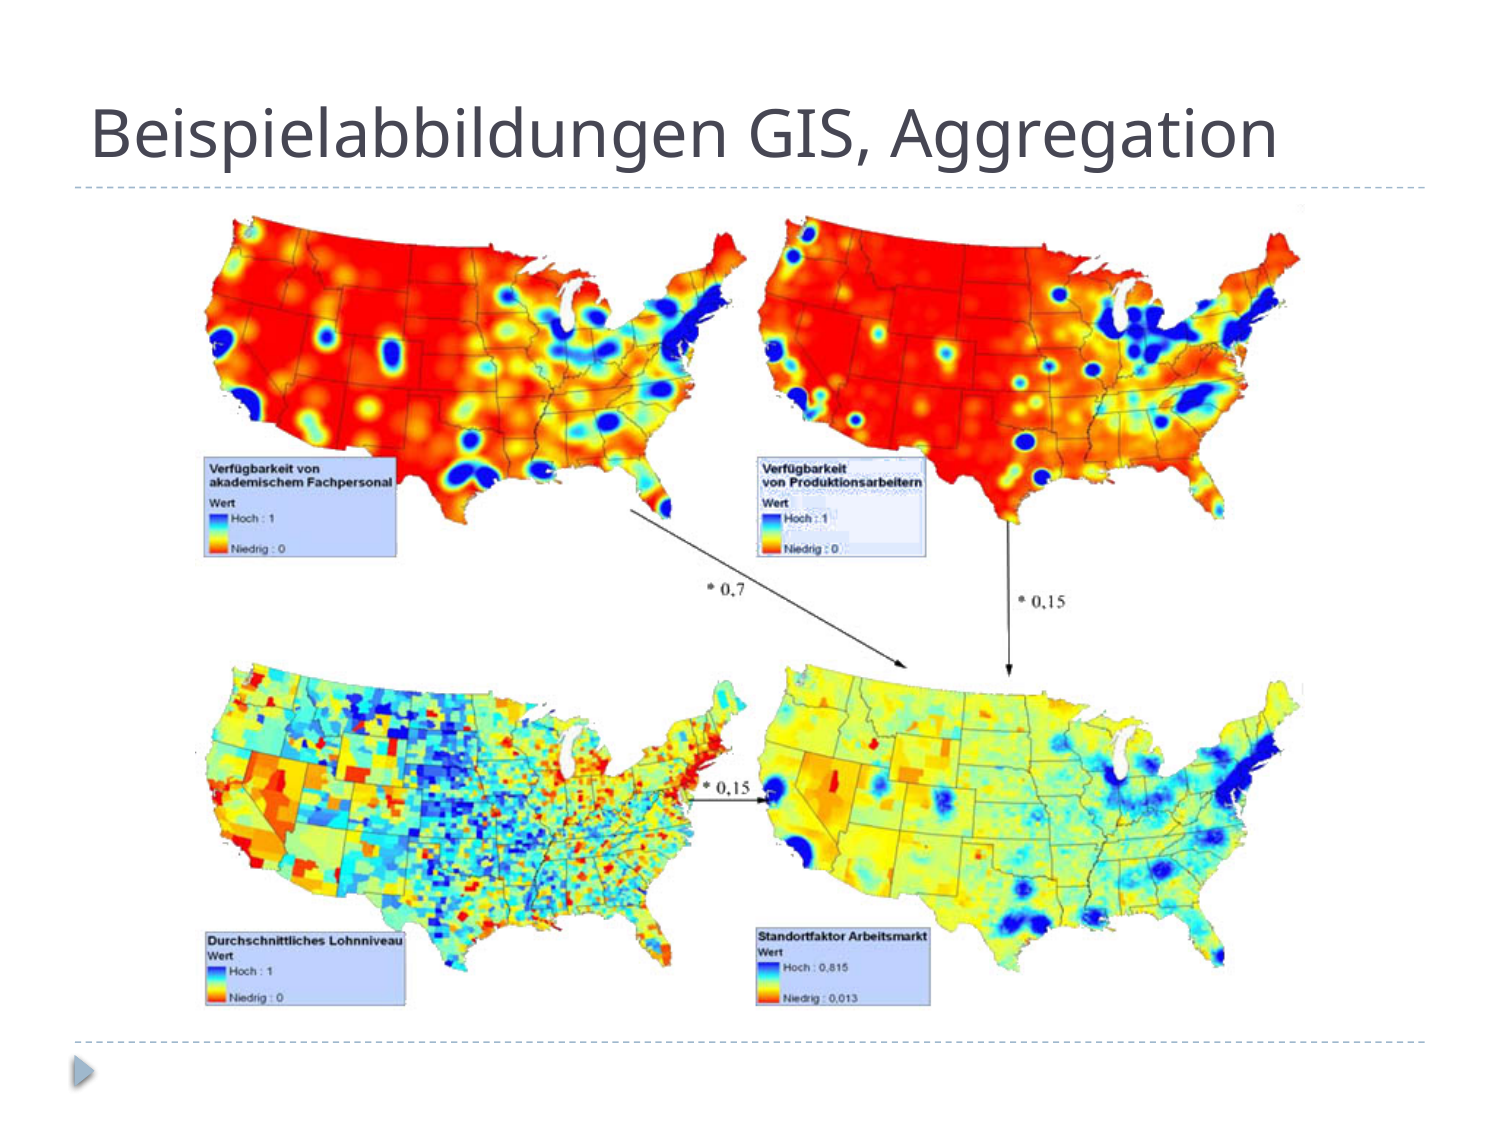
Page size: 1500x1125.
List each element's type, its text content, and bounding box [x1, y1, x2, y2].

picture [195, 204, 1305, 1015]
title Beispielabbildungen GIS, Aggregation [75, 32, 1425, 181]
